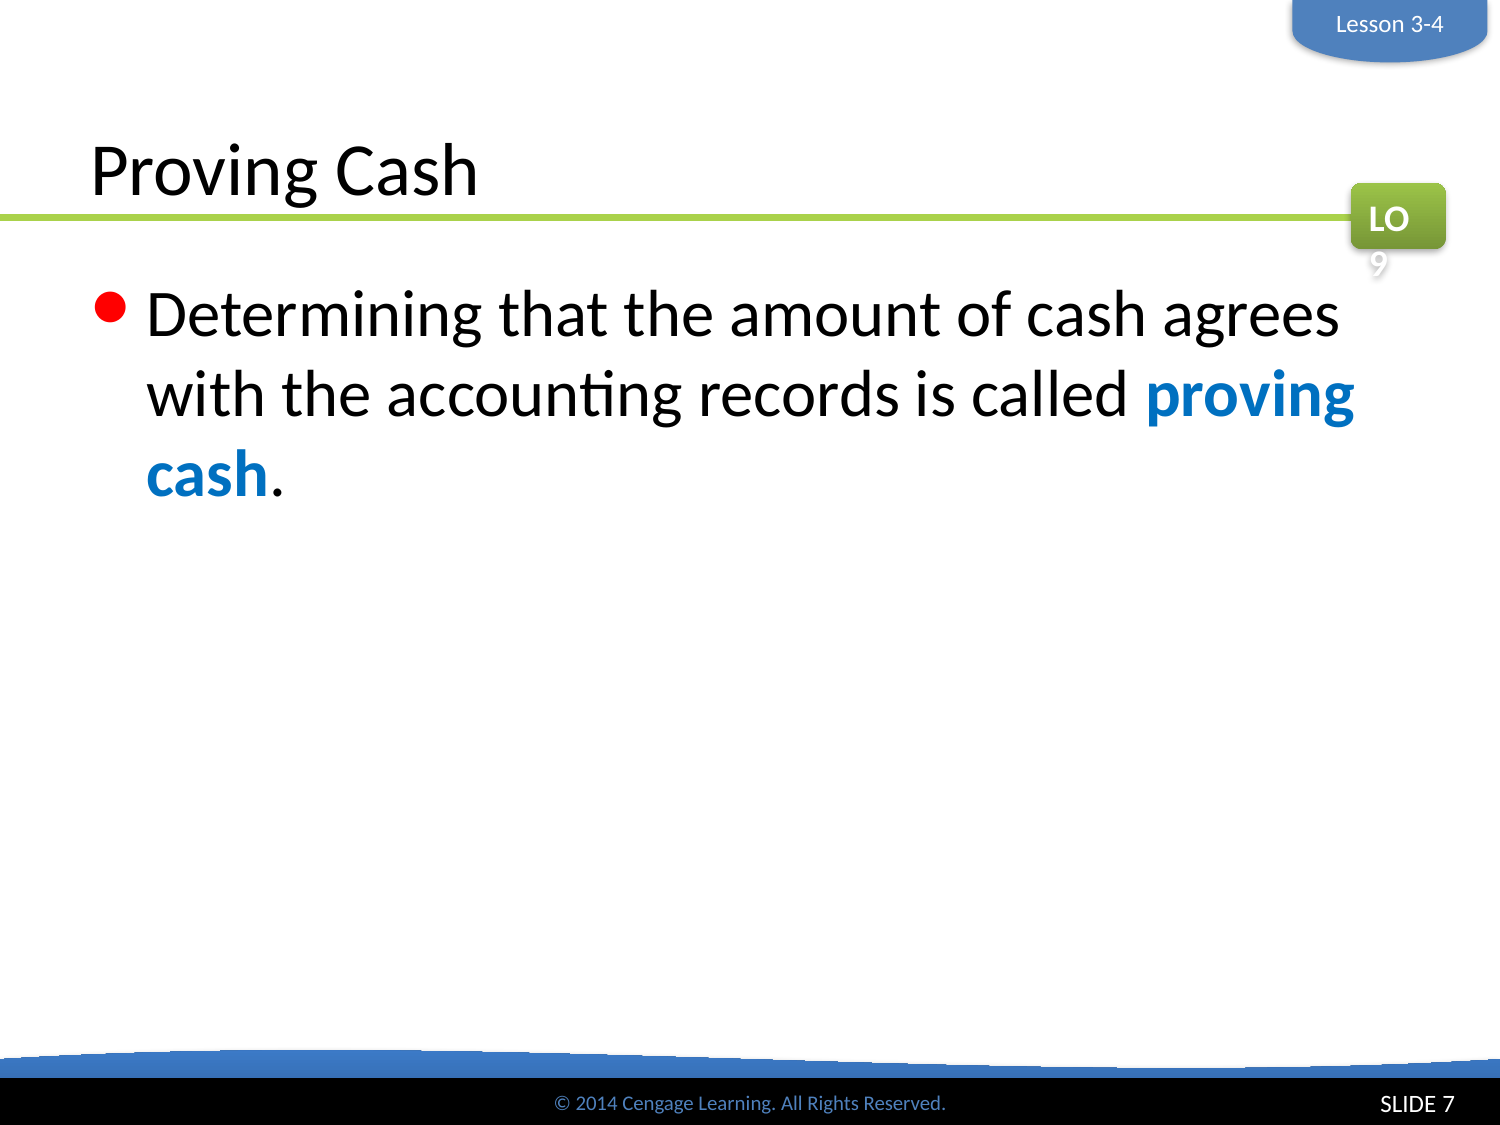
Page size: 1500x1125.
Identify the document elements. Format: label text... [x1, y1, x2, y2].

slide_number SLIDE 7 [1170, 1080, 1470, 1125]
text_box [1292, 0, 1488, 63]
text_box LO9 [1350, 183, 1446, 250]
text_box Lesson 3-4 [1321, 0, 1459, 45]
title Proving Cash [75, 29, 1350, 218]
list Determining that the amount of cash agrees with the accounting records is called proving cash. [75, 262, 1425, 1005]
